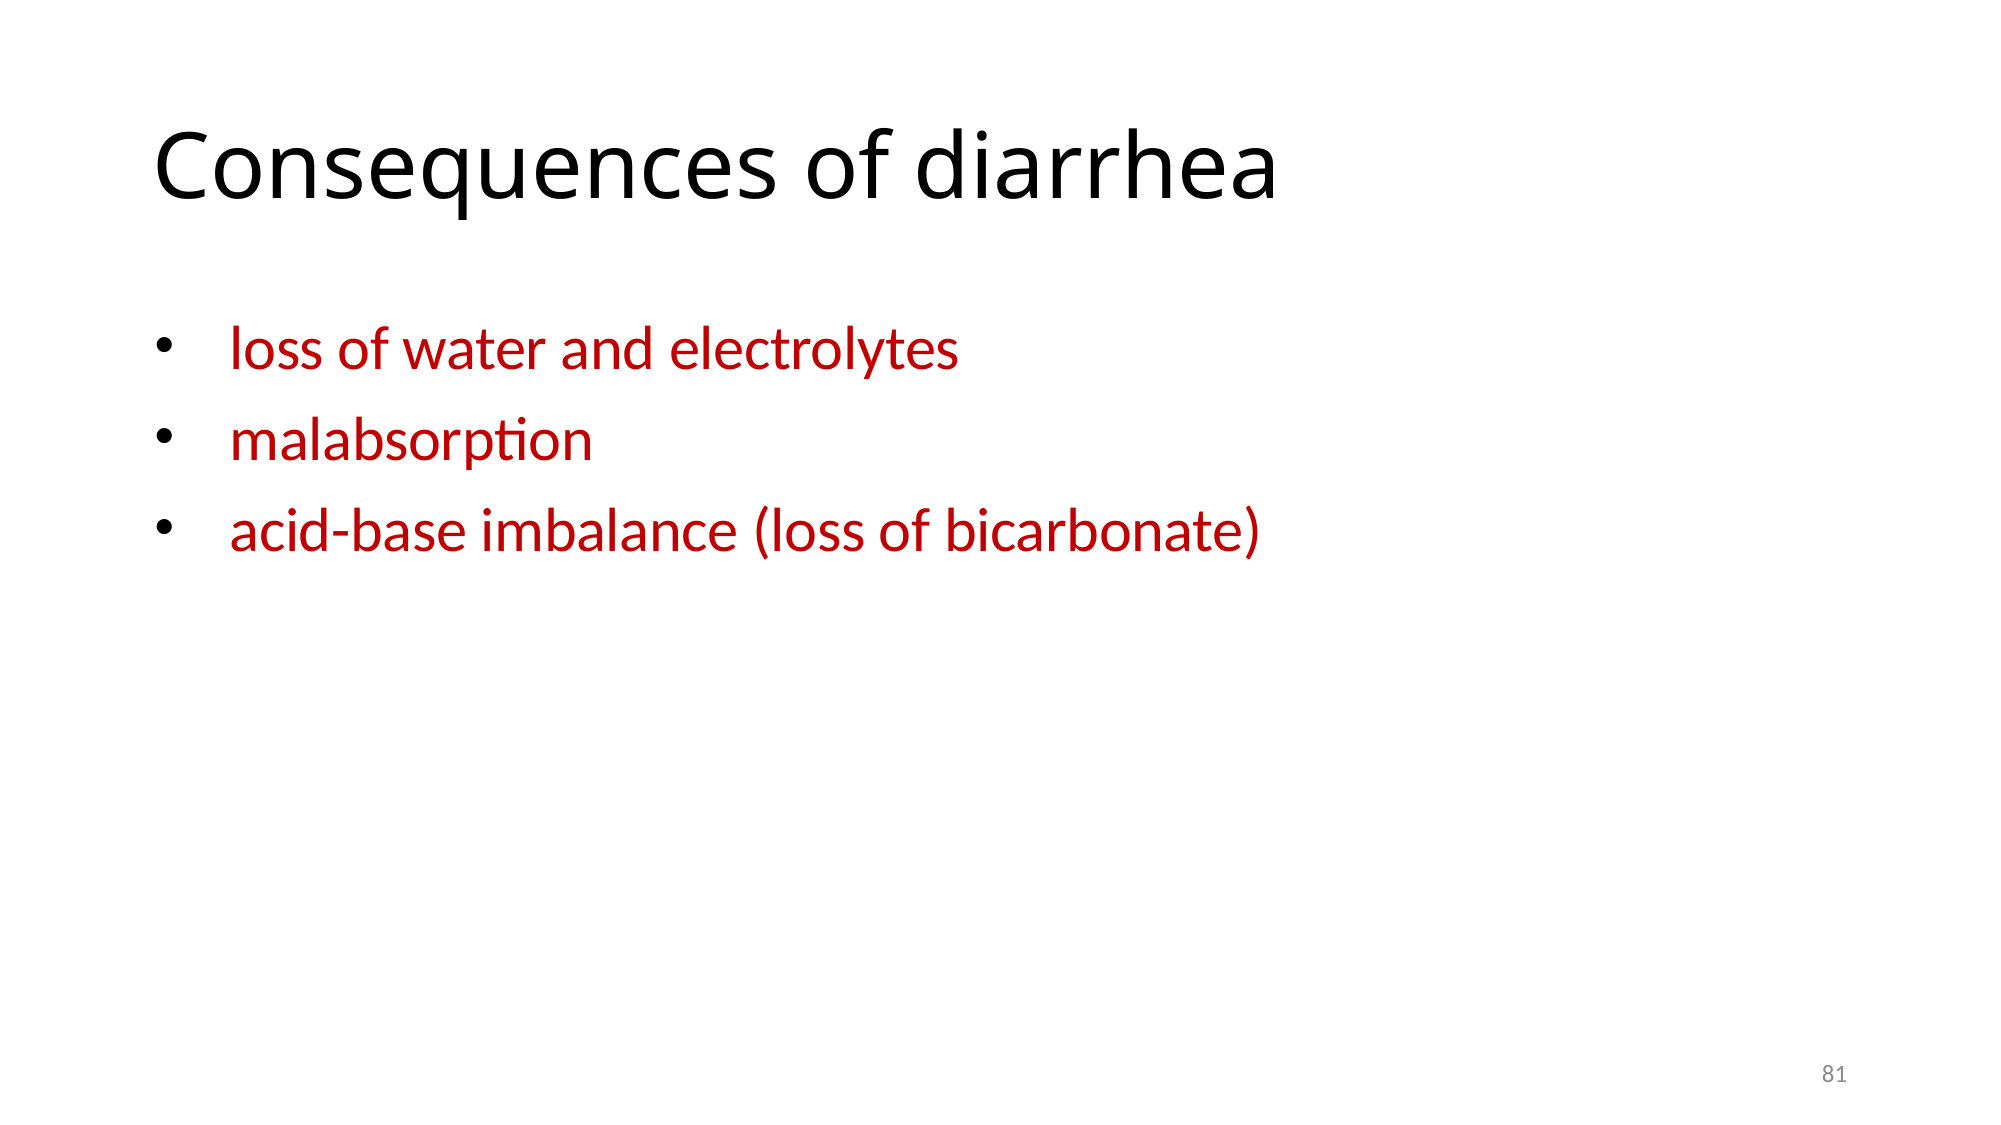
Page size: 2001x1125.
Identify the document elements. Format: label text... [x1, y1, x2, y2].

title Consequences of diarrhea [137, 59, 1863, 278]
list loss of water and electrolytes malabsorption acid-base imbalance (loss of bicarbonate) [137, 299, 1863, 1014]
slide_number 81 [1412, 1042, 1863, 1103]
